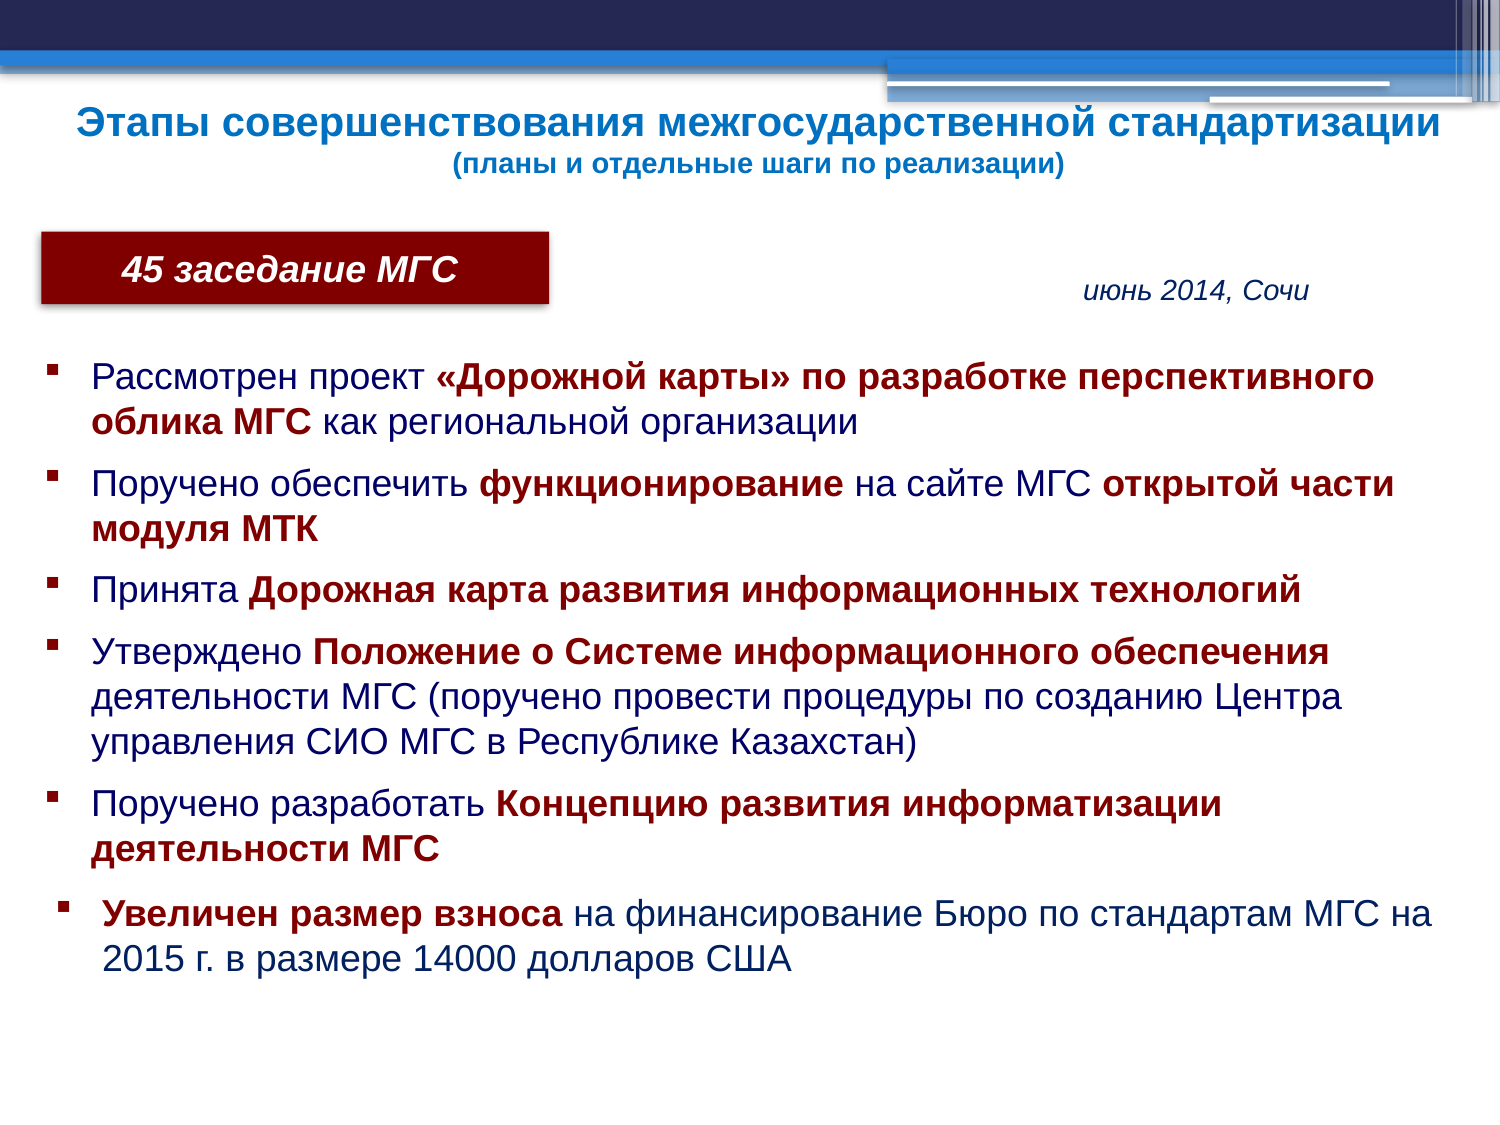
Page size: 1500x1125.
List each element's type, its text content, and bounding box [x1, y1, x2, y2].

text_box 6 [1332, 0, 1500, 61]
text_box Этапы совершенствования межгосударственной стандартизации (планы и отдельные шаги по реализации) [40, 88, 1478, 186]
text_box Увеличен размер взноса на финансирование Бюро по стандартам МГС на 2015 г. в размере 14000 долларов США [40, 881, 1475, 987]
text_box июнь 2014, Сочи [1013, 263, 1380, 314]
text_box Рассмотрен проект «Дорожной карты» по разработке перспективного облика МГС как региональной организации Поручено обеспечить функционирование на сайте МГС открытой части модуля МТК Принята Дорожная карта развития информационных технологий Утверждено Положение о Системе информационного обеспечения деятельности МГС (поручено провести процедуры по созданию Центра управления СИО МГС в Республике Казахстан) Поручено разработать Концепцию развития информатизации деятельности МГС [29, 344, 1471, 877]
text_box 45 заседание МГС [41, 231, 550, 305]
